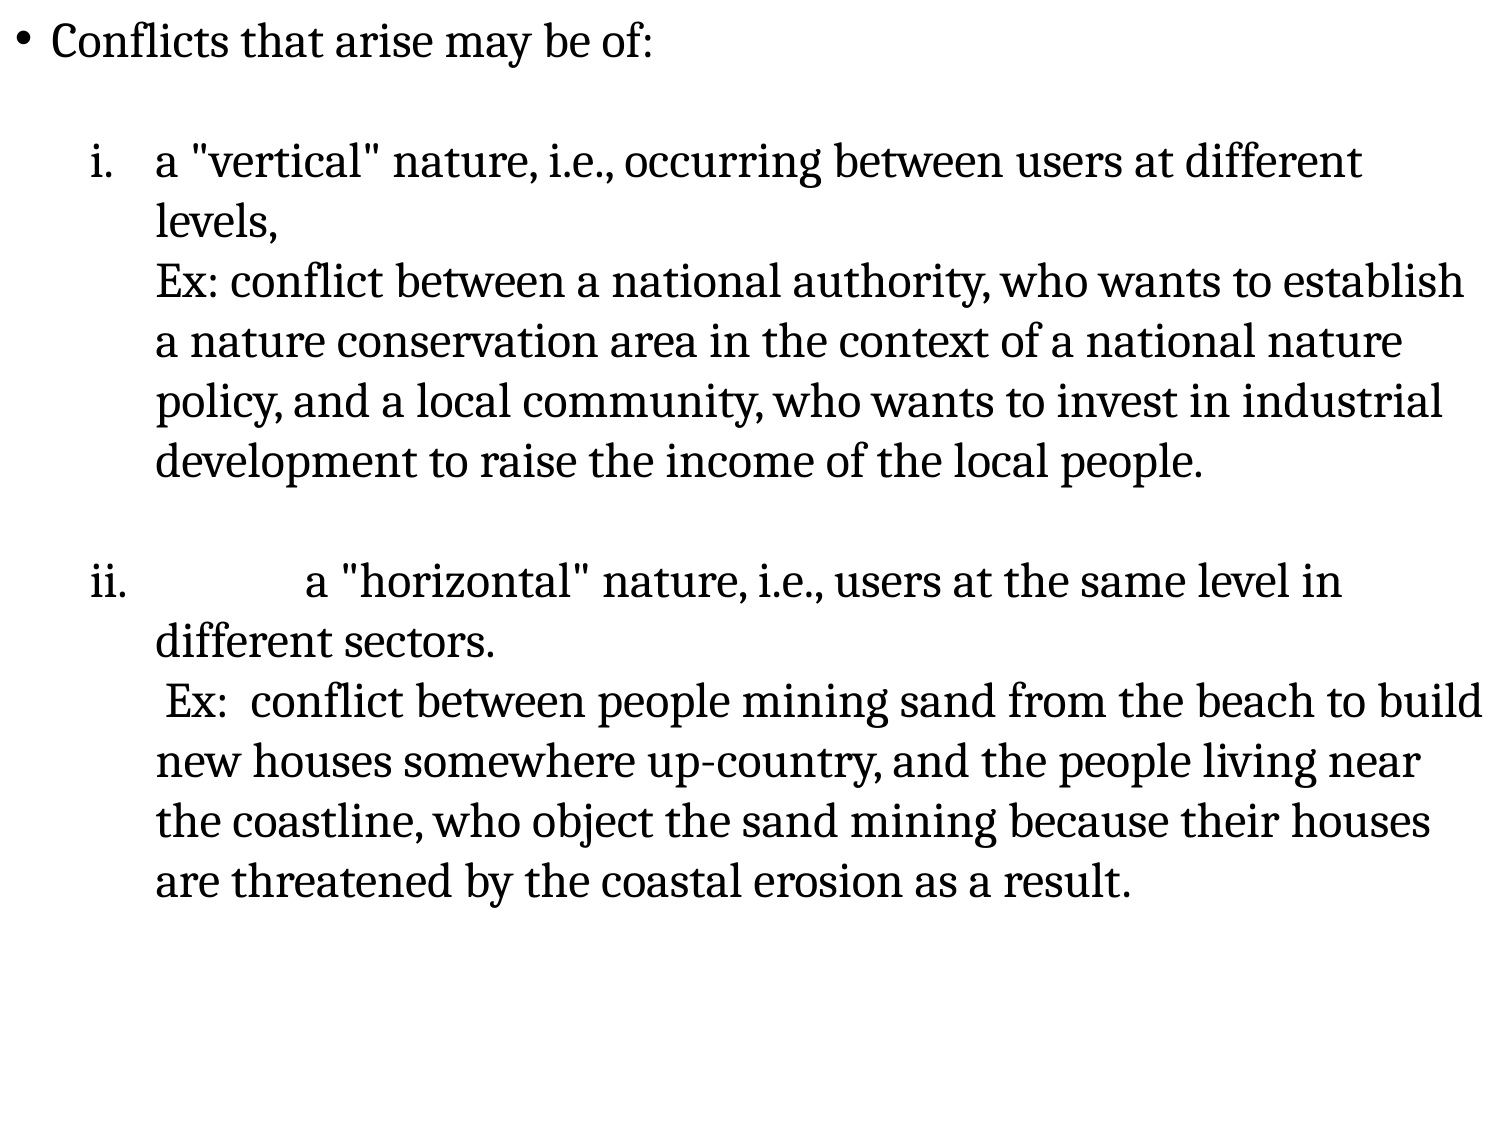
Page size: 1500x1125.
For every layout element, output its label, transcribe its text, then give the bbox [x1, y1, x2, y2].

text_box Conflicts that arise may be of: a "vertical" nature, i.e., occurring between users at different levels, Ex: conflict between a national authority, who wants to establish a nature conservation area in the context of a national nature policy, and a local community, who wants to invest in industrial development to raise the income of the local people. a "horizontal" nature, i.e., users at the same level in different sectors. Ex: conflict between people mining sand from the beach to build new houses somewhere up-country, and the people living near the coastline, who object the sand mining because their houses are threatened by the coastal erosion as a result. [0, 0, 1500, 975]
